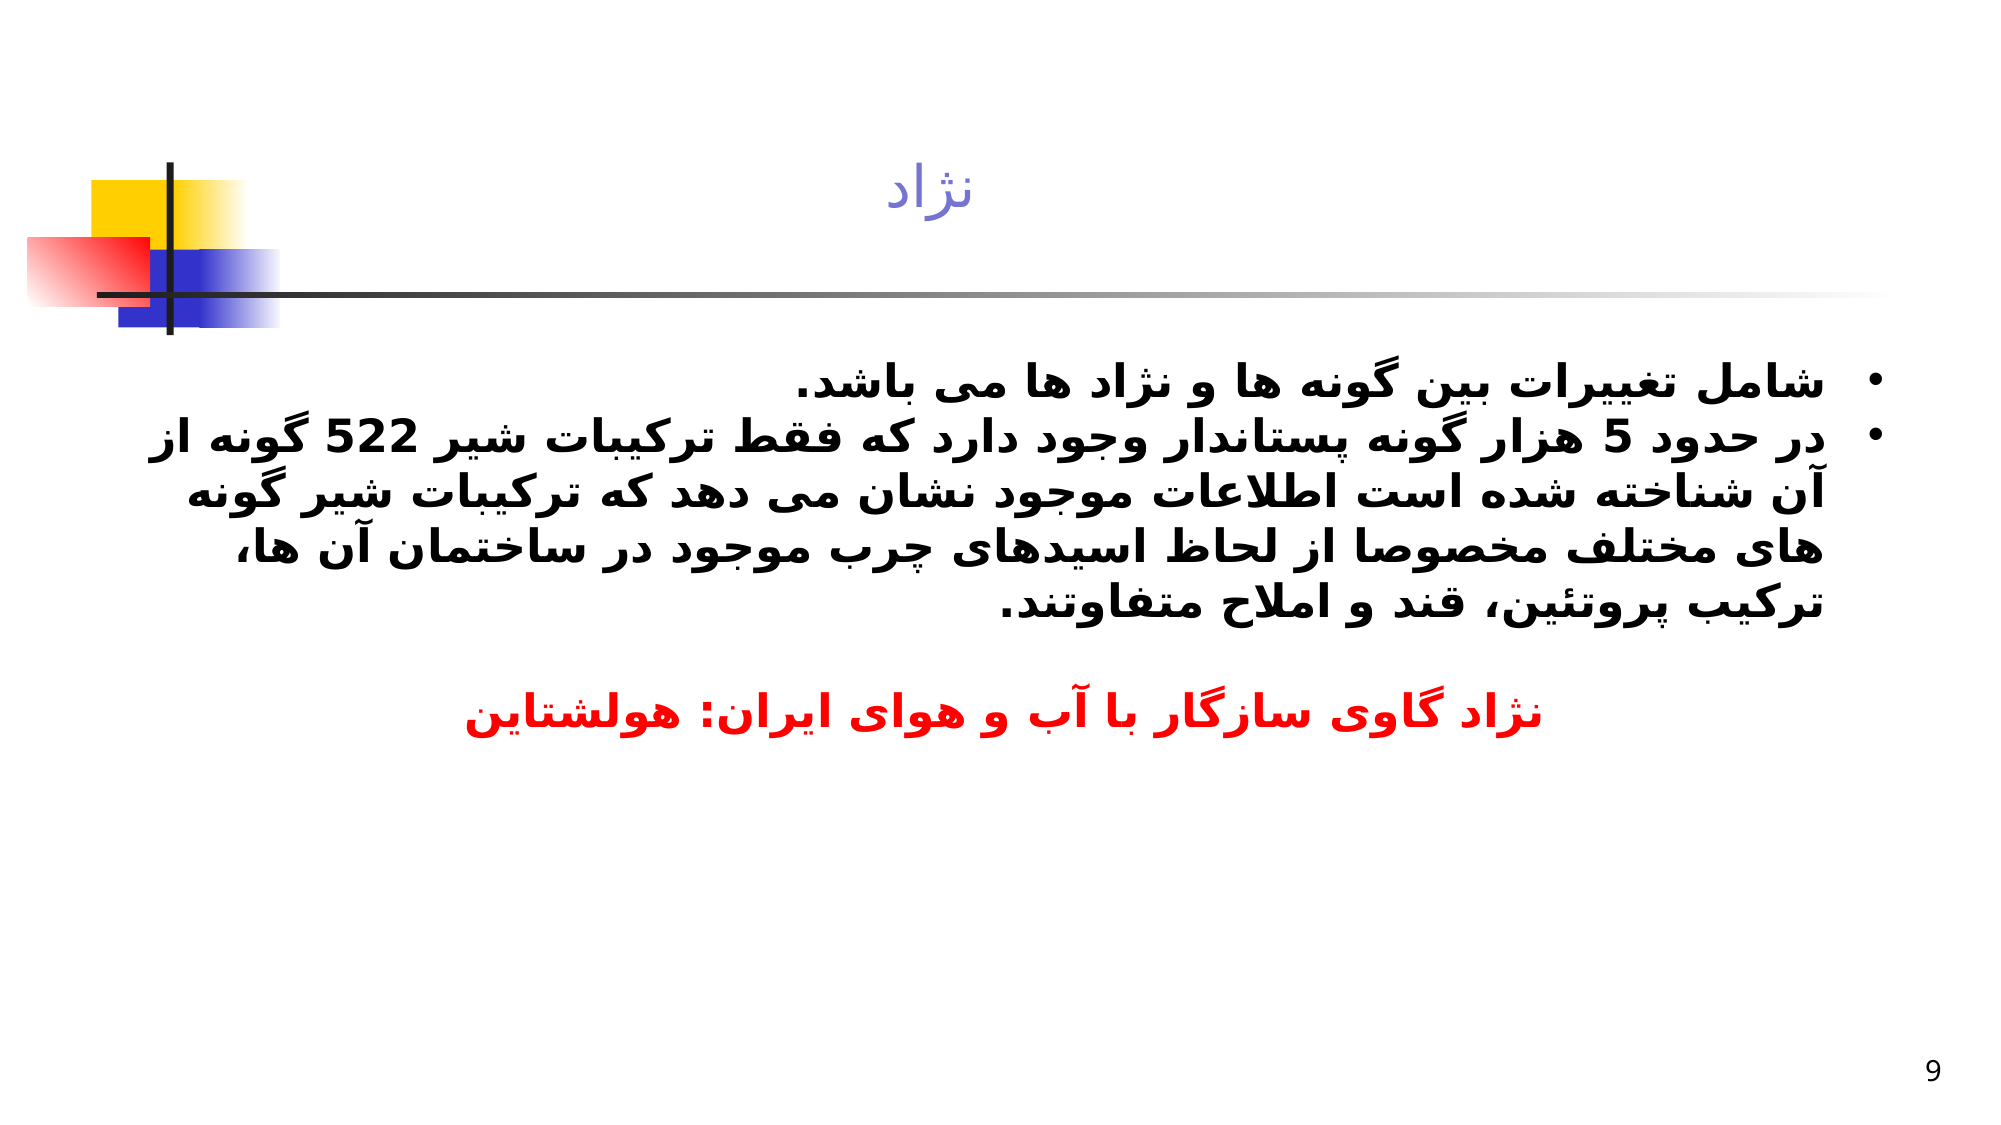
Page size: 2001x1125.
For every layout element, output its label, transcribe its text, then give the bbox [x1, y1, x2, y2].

title نژاد [87, 106, 1793, 227]
text_box شامل تغییرات بین گونه ها و نژاد ها می باشد. در حدود 5 هزار گونه پستاندار وجود دارد که فقط ترکیبات شیر 522 گونه از آن شناخته شده است اطلاعات موجود نشان می دهد که ترکیبات شیر گونه های مختلف مخصوصا از لحاظ اسیدهای چرب موجود در ساختمان آن ها، ترکیب پروتئین، قند و املاح متفاوتند. نژاد گاوی سازگار با آب و هوای ایران: هولشتاین [111, 343, 1899, 799]
slide_number 9 [1540, 1023, 1958, 1100]
